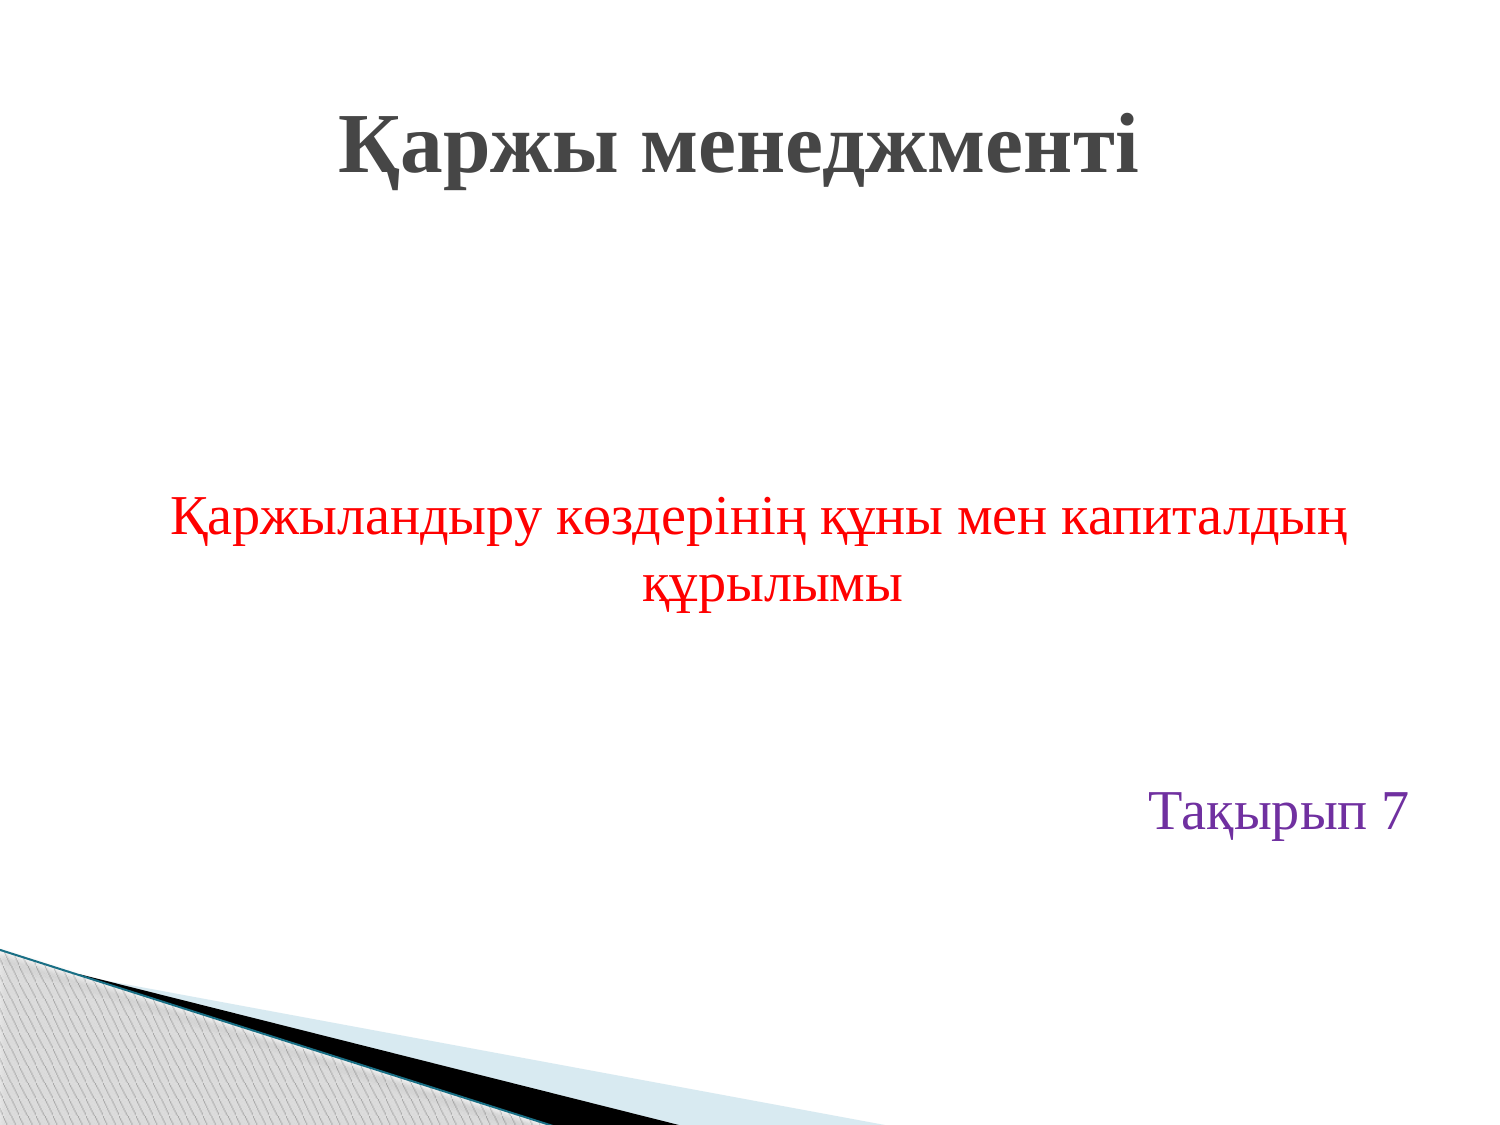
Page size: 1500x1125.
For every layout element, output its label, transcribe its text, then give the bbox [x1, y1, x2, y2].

list Қаржыландыру көздерінің құны мен капиталдың құрылымы Тақырып 7 [75, 243, 1425, 986]
title Қаржы менеджменті [75, 45, 1425, 233]
